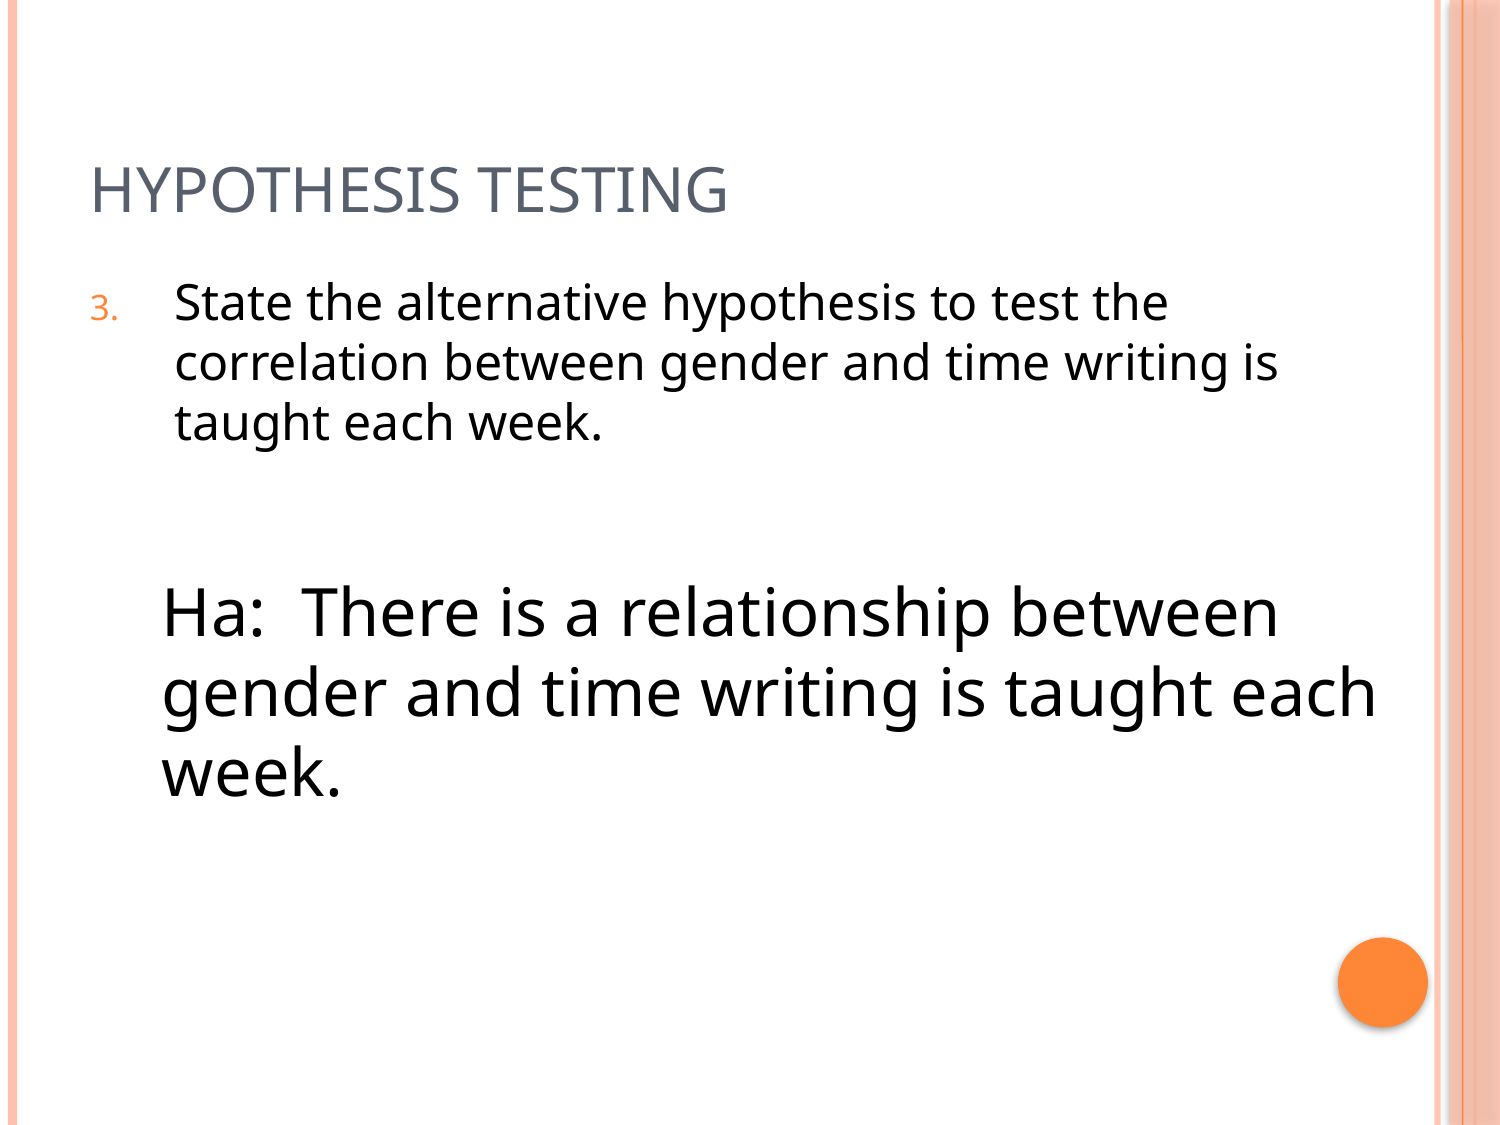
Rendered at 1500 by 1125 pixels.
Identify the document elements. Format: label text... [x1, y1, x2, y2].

title Hypothesis Testing [75, 45, 1300, 233]
text_box Ha: There is a relationship between gender and time writing is taught each week. [62, 562, 1413, 825]
list State the alternative hypothesis to test the correlation between gender and time writing is taught each week. [75, 262, 1425, 525]
